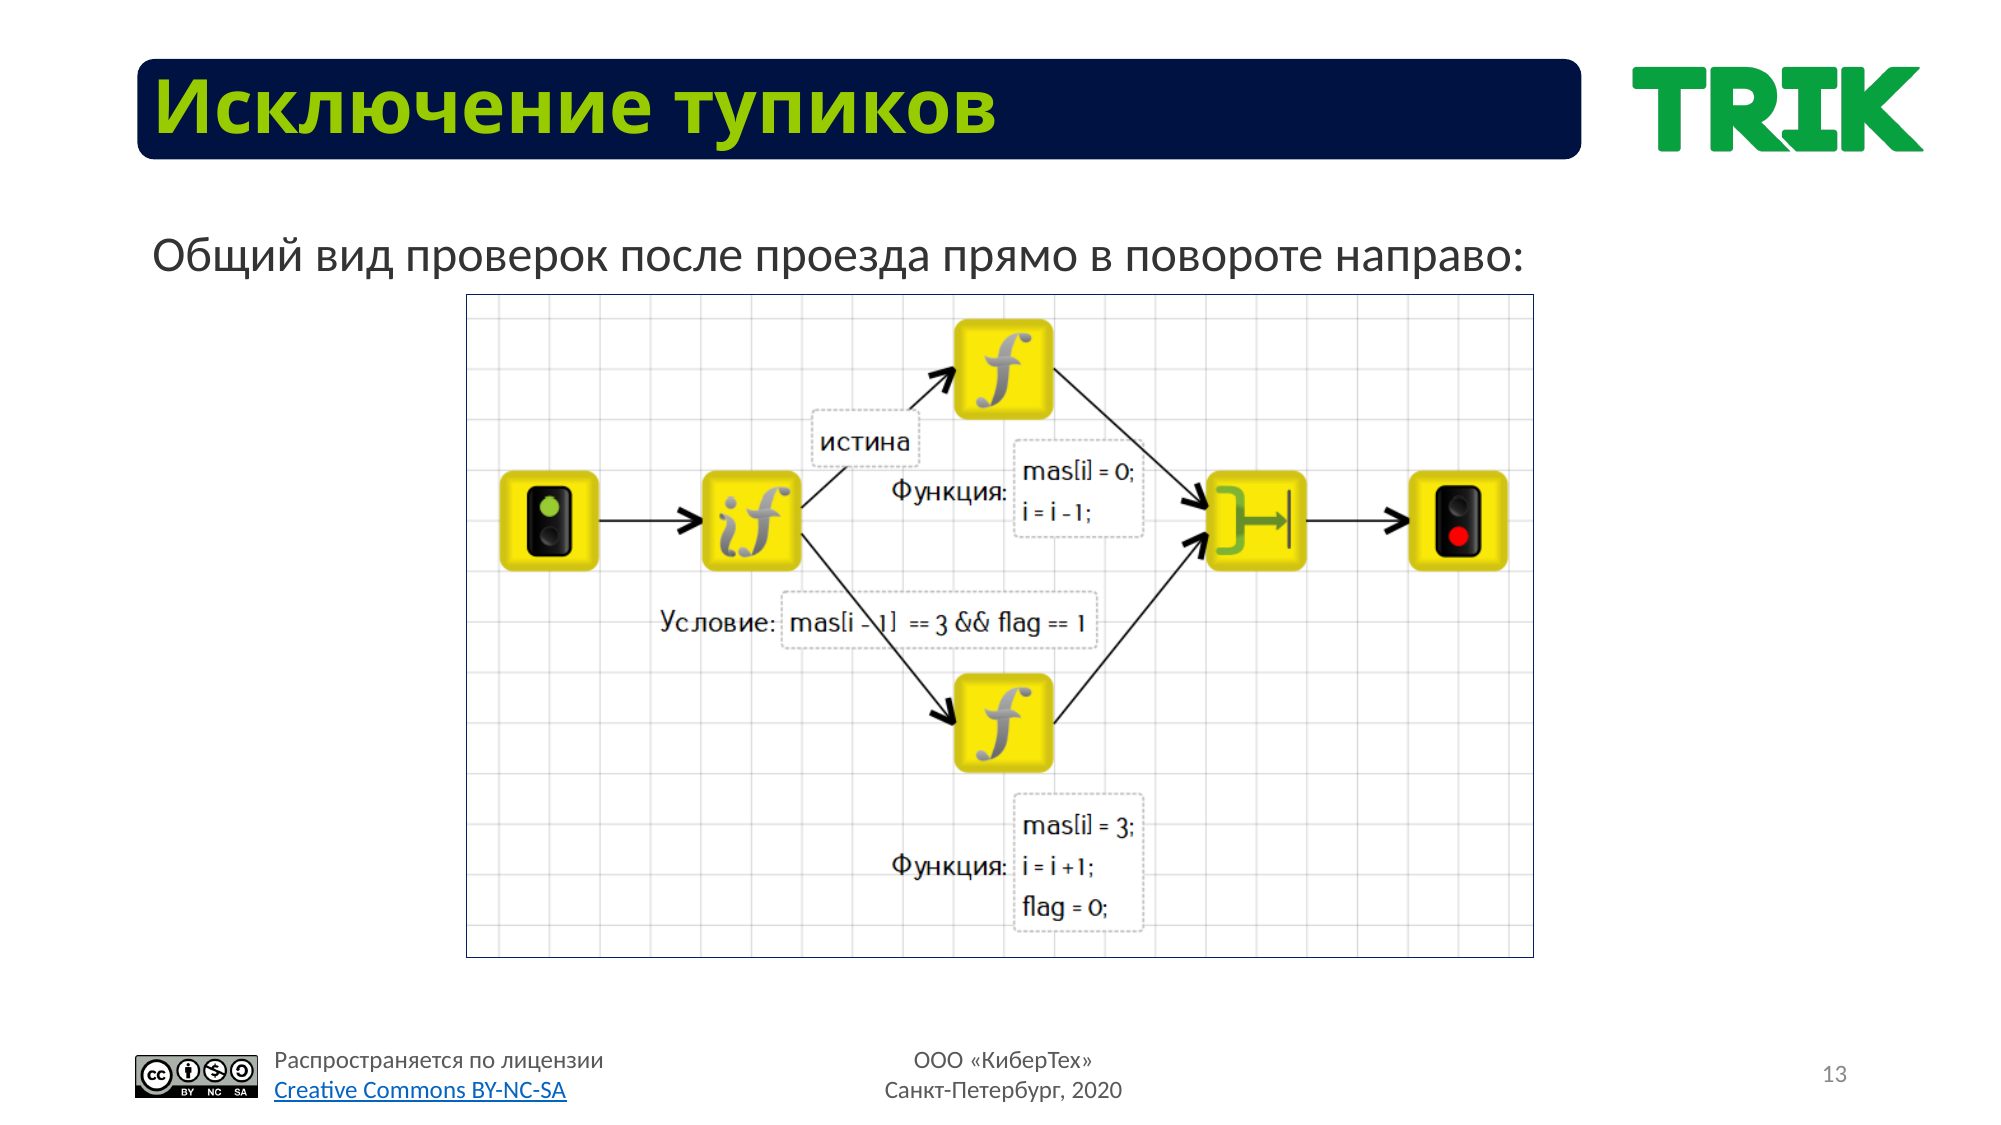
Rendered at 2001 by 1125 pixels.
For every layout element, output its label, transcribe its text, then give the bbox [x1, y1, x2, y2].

picture [135, 1055, 258, 1098]
picture [1631, 64, 1924, 154]
picture [465, 294, 1535, 958]
slide_number 13 [1412, 1042, 1863, 1103]
text_box Общий вид проверок после проезда прямо в повороте направо: [137, 197, 1863, 274]
title Исключение тупиков [137, 61, 1582, 163]
